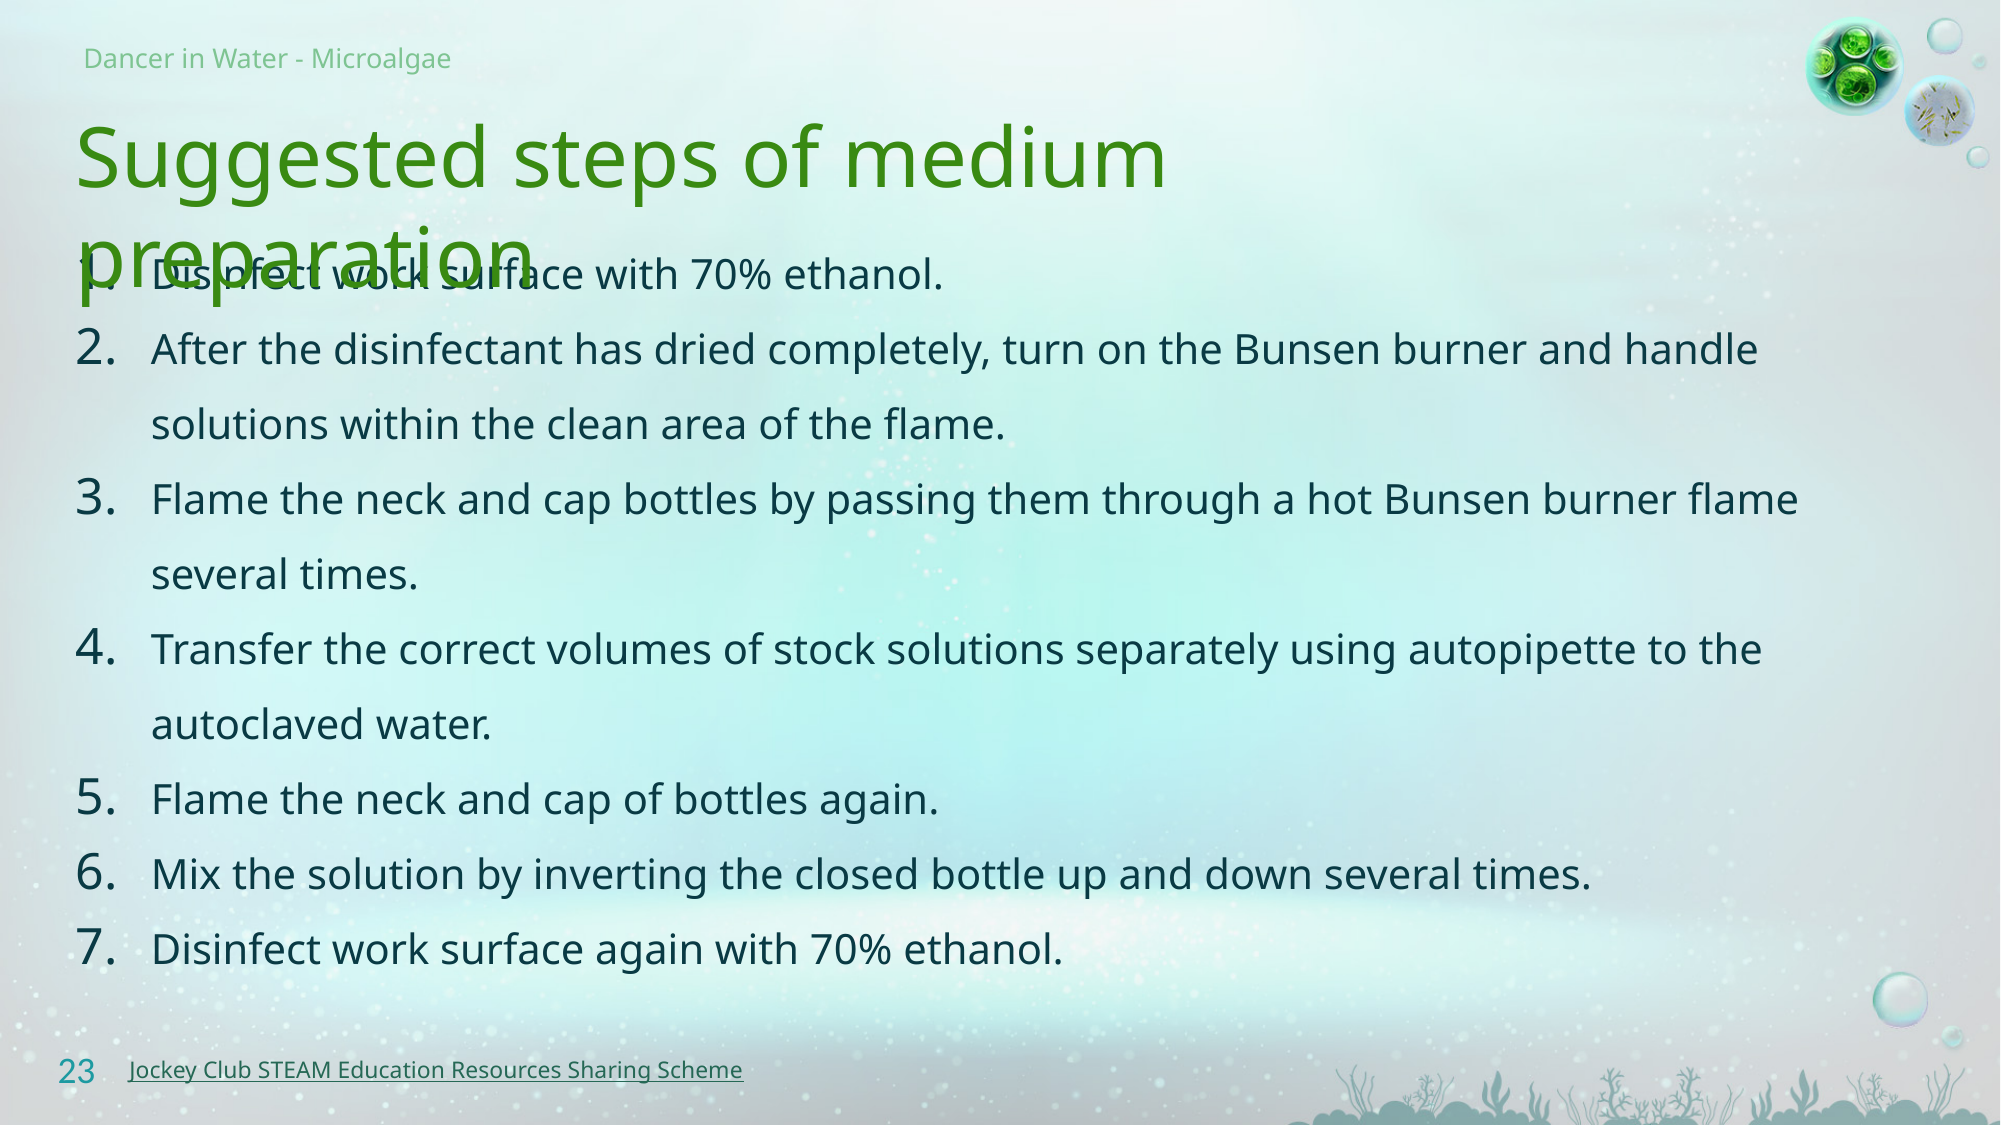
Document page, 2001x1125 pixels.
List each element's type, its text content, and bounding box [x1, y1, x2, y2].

slide_number 23 [35, 1038, 118, 1099]
title Suggested steps of medium preparation [61, 96, 1571, 229]
picture [0, 0, 2001, 1125]
list Disinfect work surface with 70% ethanol. After the disinfectant has dried completely, turn on the Bunsen burner and handle solutions within the clean area of the flame. Flame the neck and cap bottles by passing them through a hot Bunsen burner flame several times. Transfer the correct volumes of stock solutions separately using autopipette to the autoclaved water. Flame the neck and cap of bottles again. Mix the solution by inverting the closed bottle up and down several times. Disinfect work surface again with 70% ethanol. [61, 215, 1838, 974]
